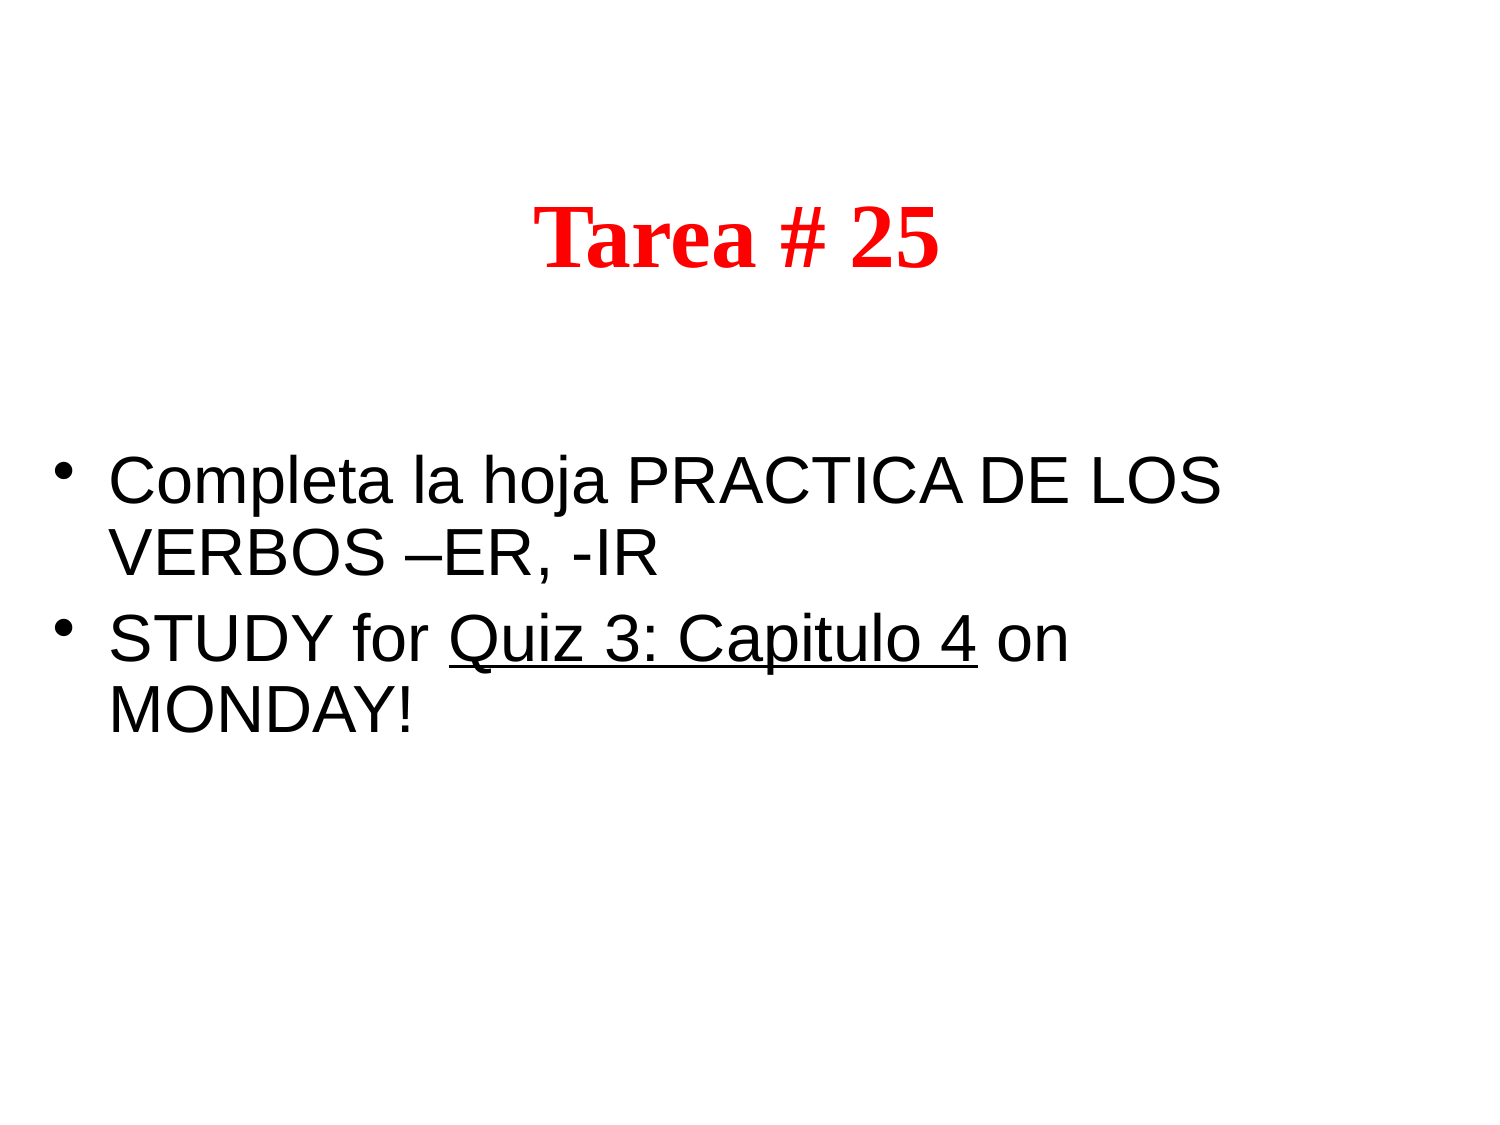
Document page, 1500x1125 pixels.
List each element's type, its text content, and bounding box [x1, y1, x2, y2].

text_box Tarea # 25 [99, 137, 1375, 325]
list Completa la hoja PRACTICA DE LOS VERBOS –ER, -IR STUDY for Quiz 3: Capitulo 4 on MONDAY! [37, 174, 1400, 1063]
